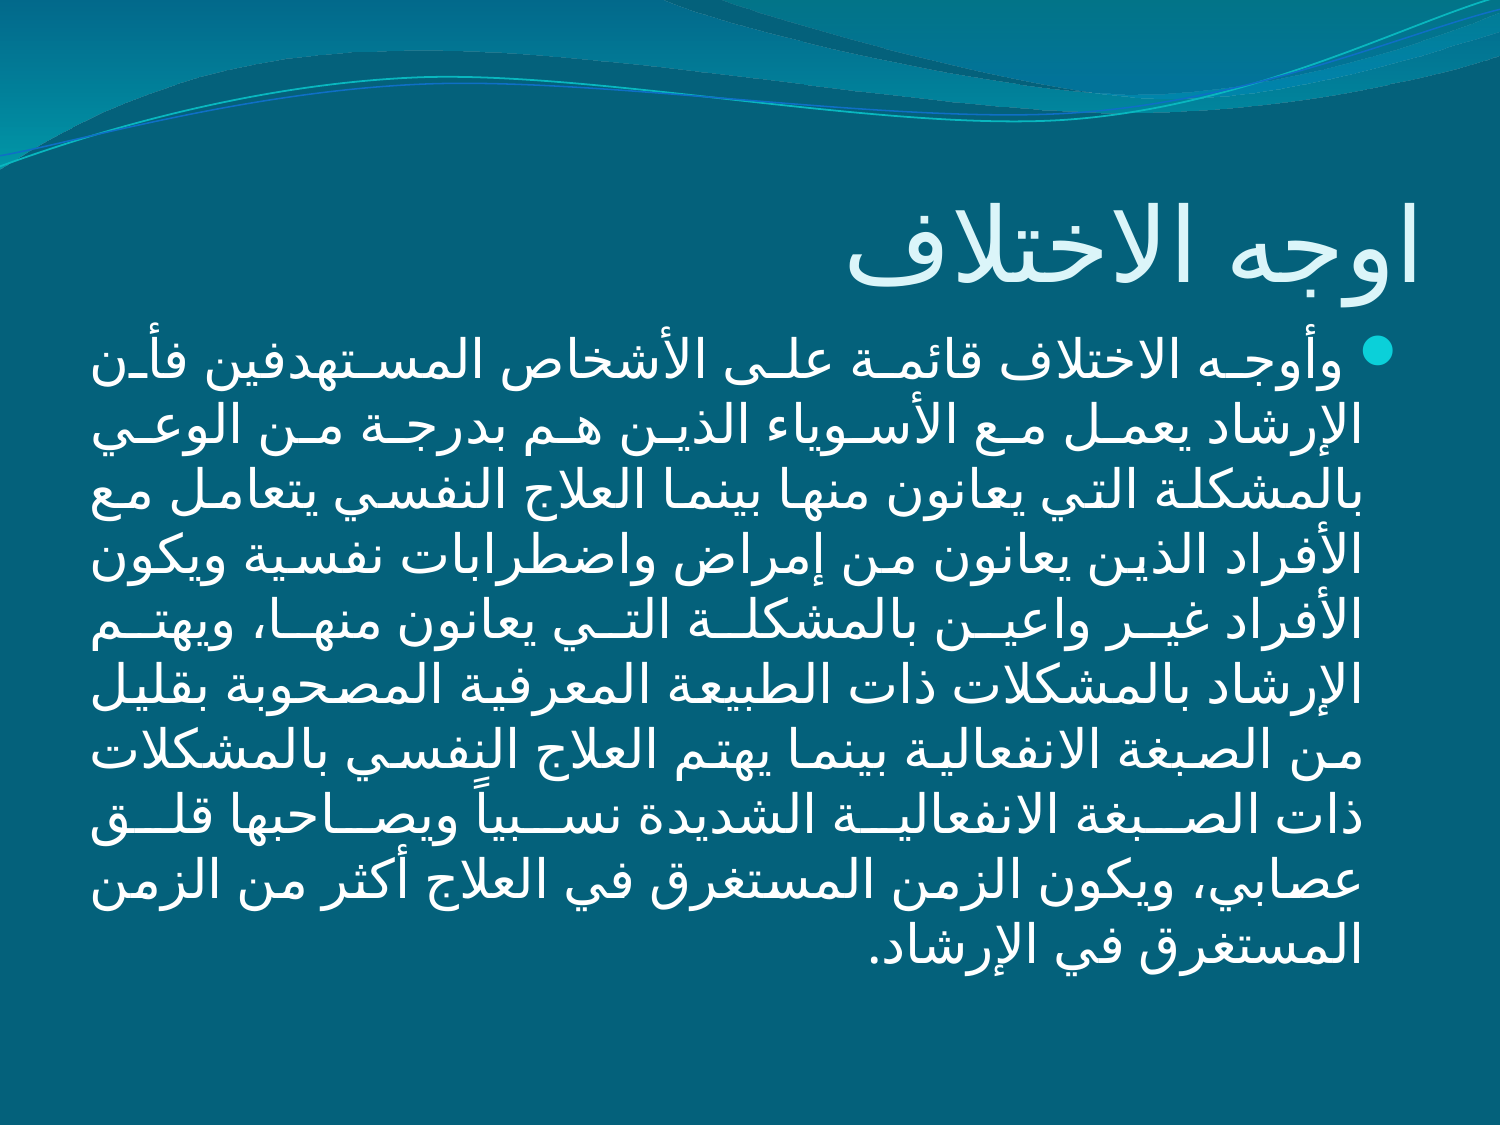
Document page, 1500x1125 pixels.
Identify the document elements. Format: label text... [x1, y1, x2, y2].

title اوجه الاختلاف [75, 115, 1425, 303]
list وأوجه الاختلاف قائمة على الأشخاص المستهدفين فأن الإرشاد يعمل مع الأسوياء الذين هم بدرجة من الوعي بالمشكلة التي يعانون منها بينما العلاج النفسي يتعامل مع الأفراد الذين يعانون من إمراض واضطرابات نفسية ويكون الأفراد غير واعين بالمشكلة التي يعانون منها، ويهتم الإرشاد بالمشكلات ذات الطبيعة المعرفية المصحوبة بقليل من الصبغة الانفعالية بينما يهتم العلاج النفسي بالمشكلات ذات الصبغة الانفعالية الشديدة نسبياً ويصاحبها قلق عصابي، ويكون الزمن المستغرق في العلاج أكثر من الزمن المستغرق في الإرشاد. [75, 317, 1425, 1038]
picture [1341, 303, 1366, 307]
